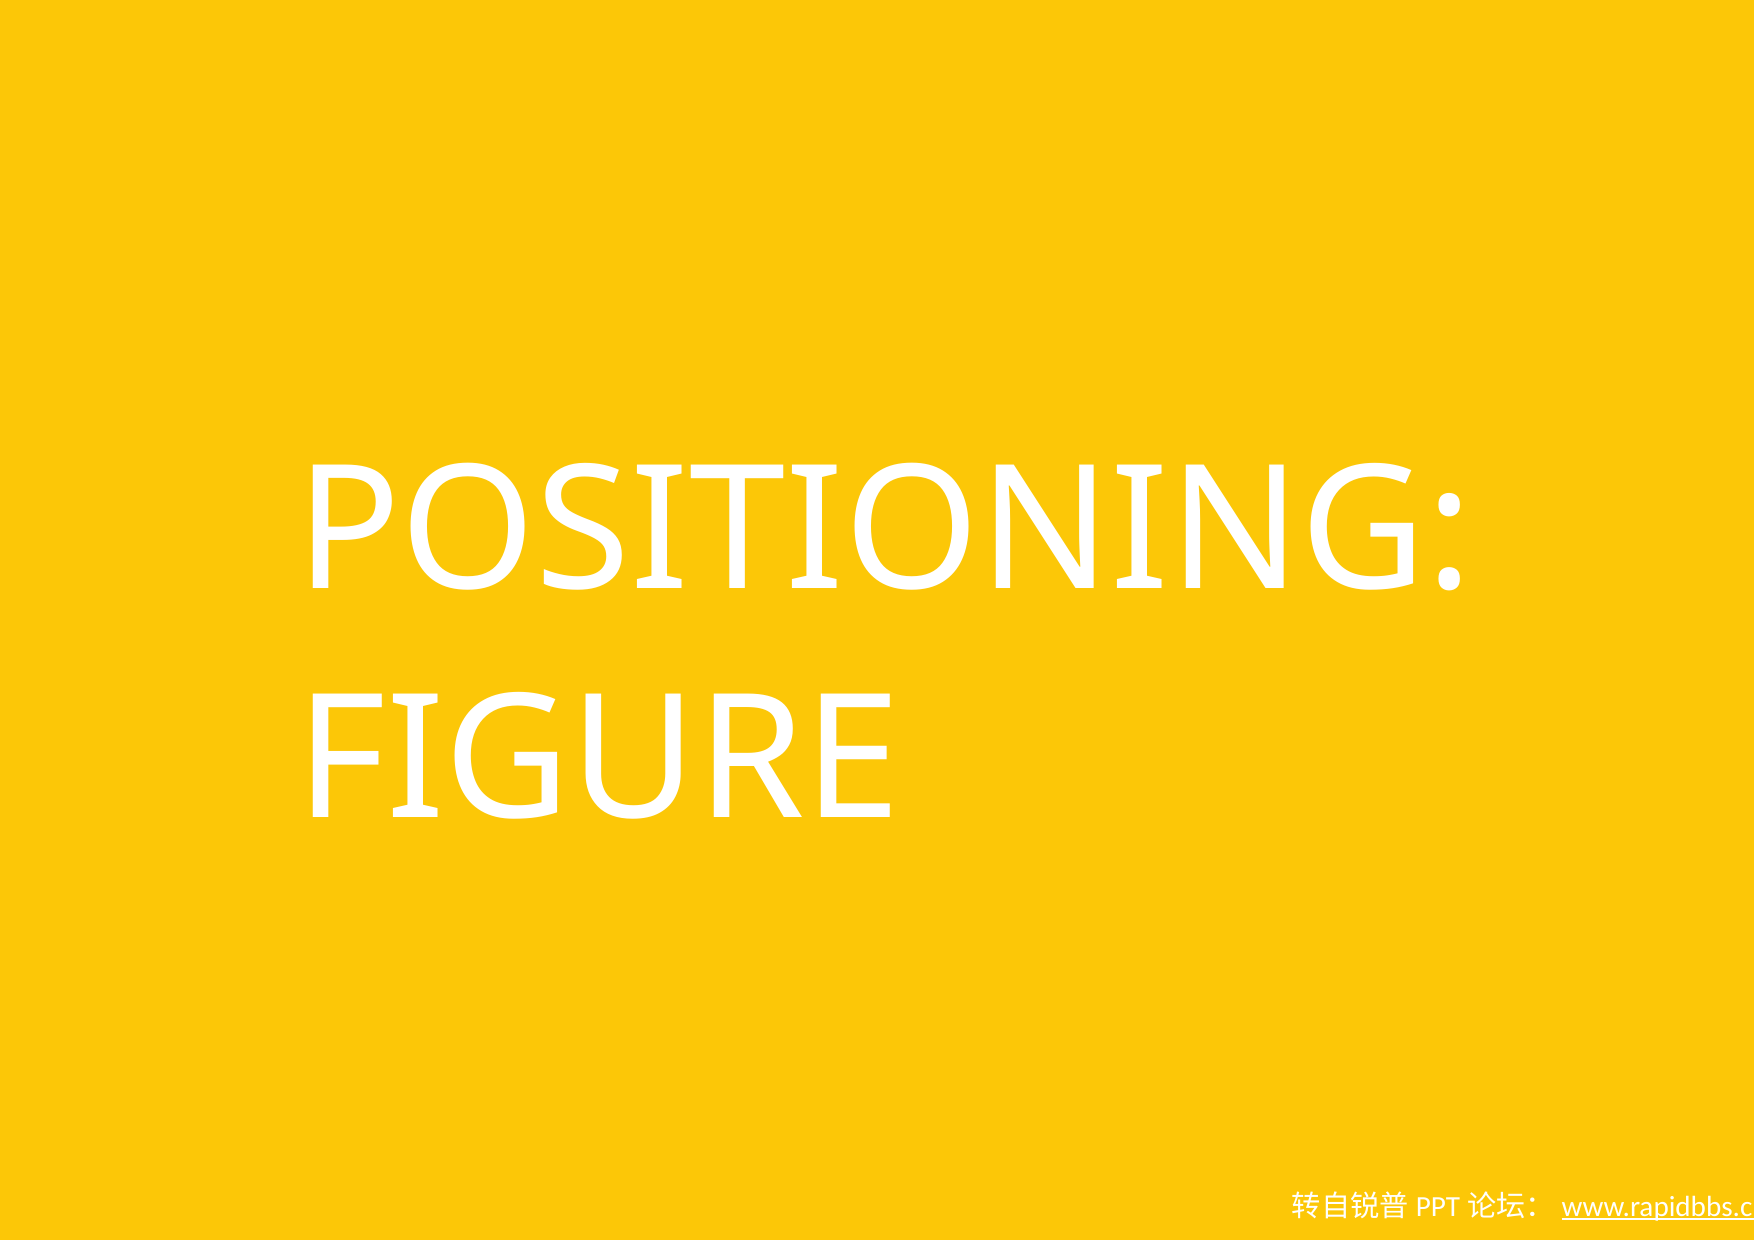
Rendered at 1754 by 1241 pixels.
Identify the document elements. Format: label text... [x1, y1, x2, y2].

text_box 转自锐普PPT论坛：www.rapidbbs.cn [1277, 1179, 1754, 1230]
text_box [0, 0, 1754, 1241]
text_box POSITIONING: FIGURE [296, 393, 1474, 860]
